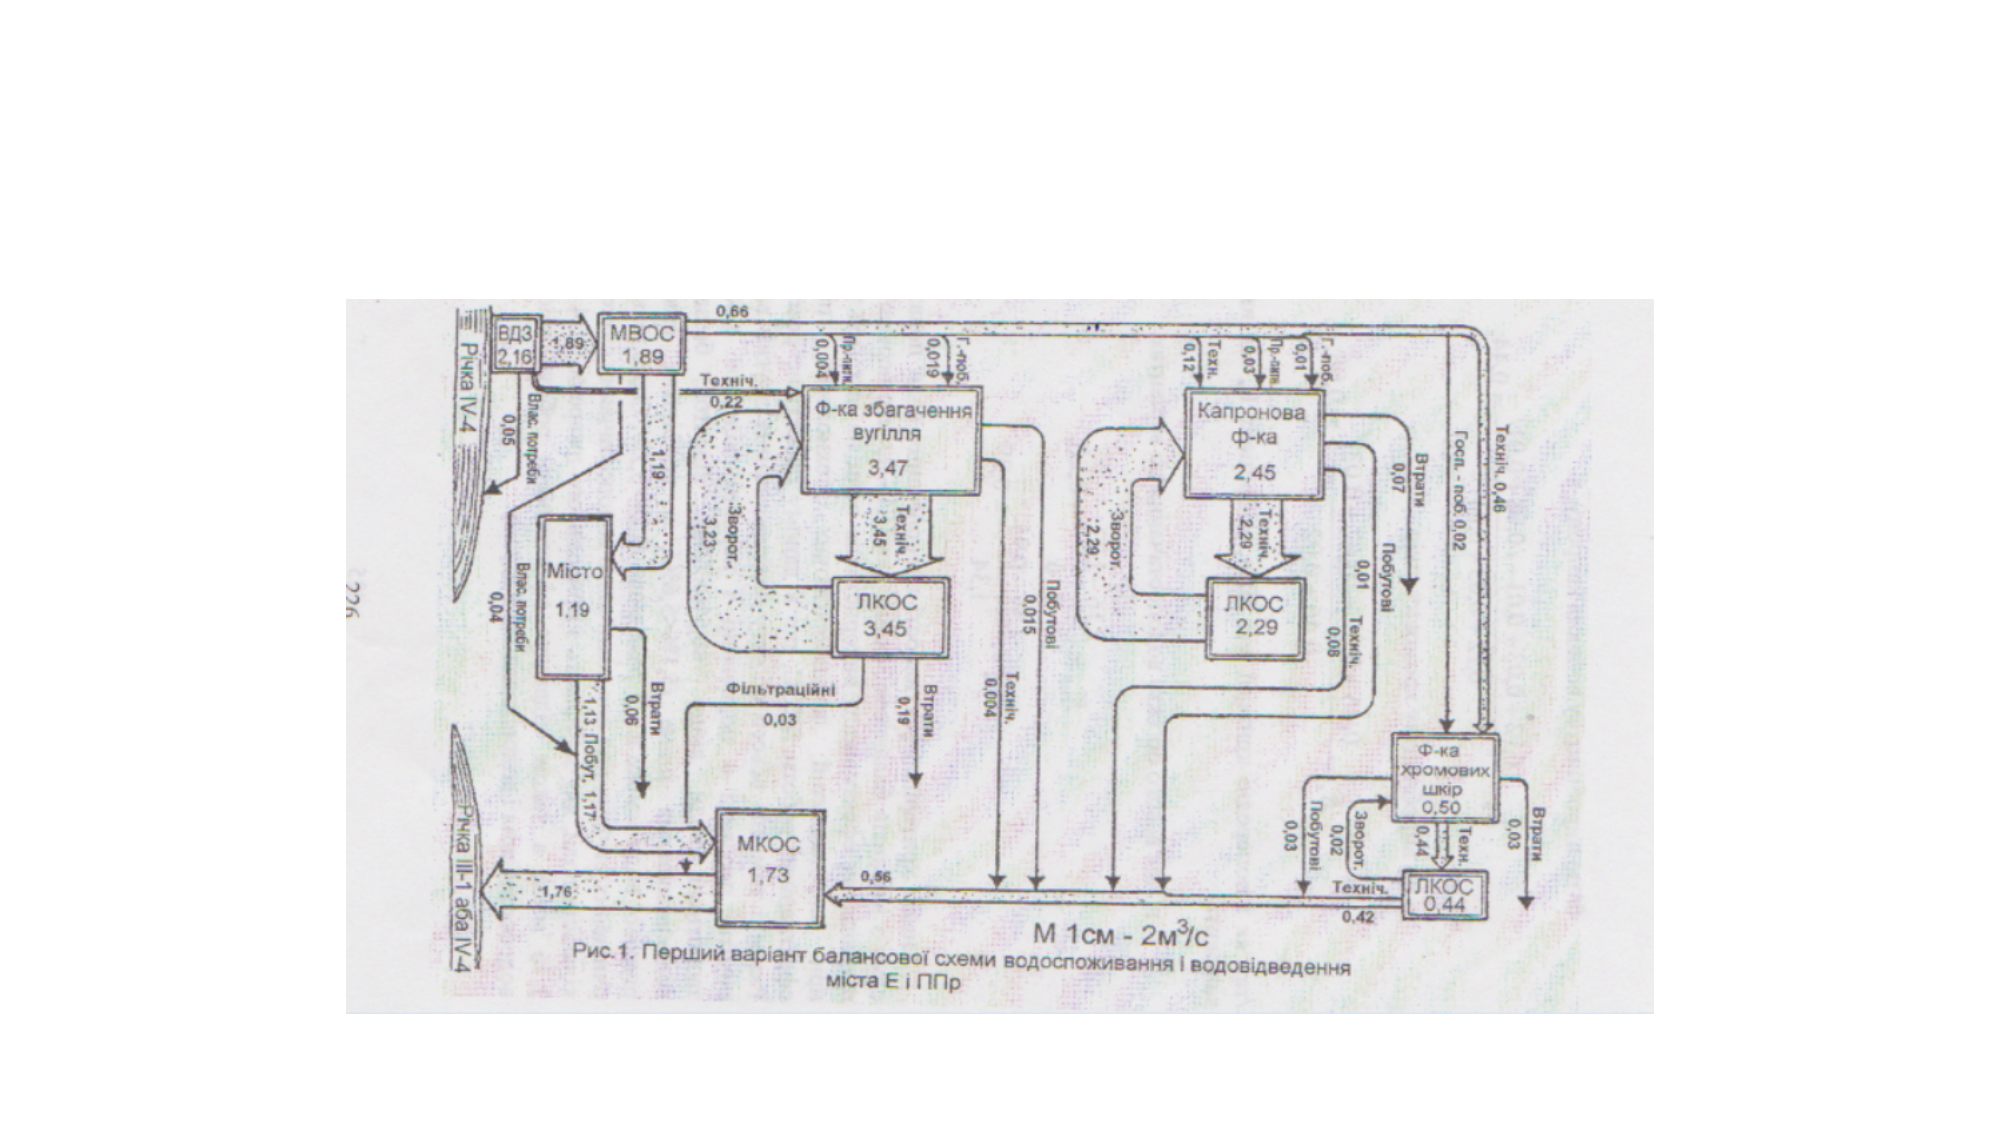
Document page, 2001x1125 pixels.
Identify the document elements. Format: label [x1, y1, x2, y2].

list [346, 299, 1653, 1014]
